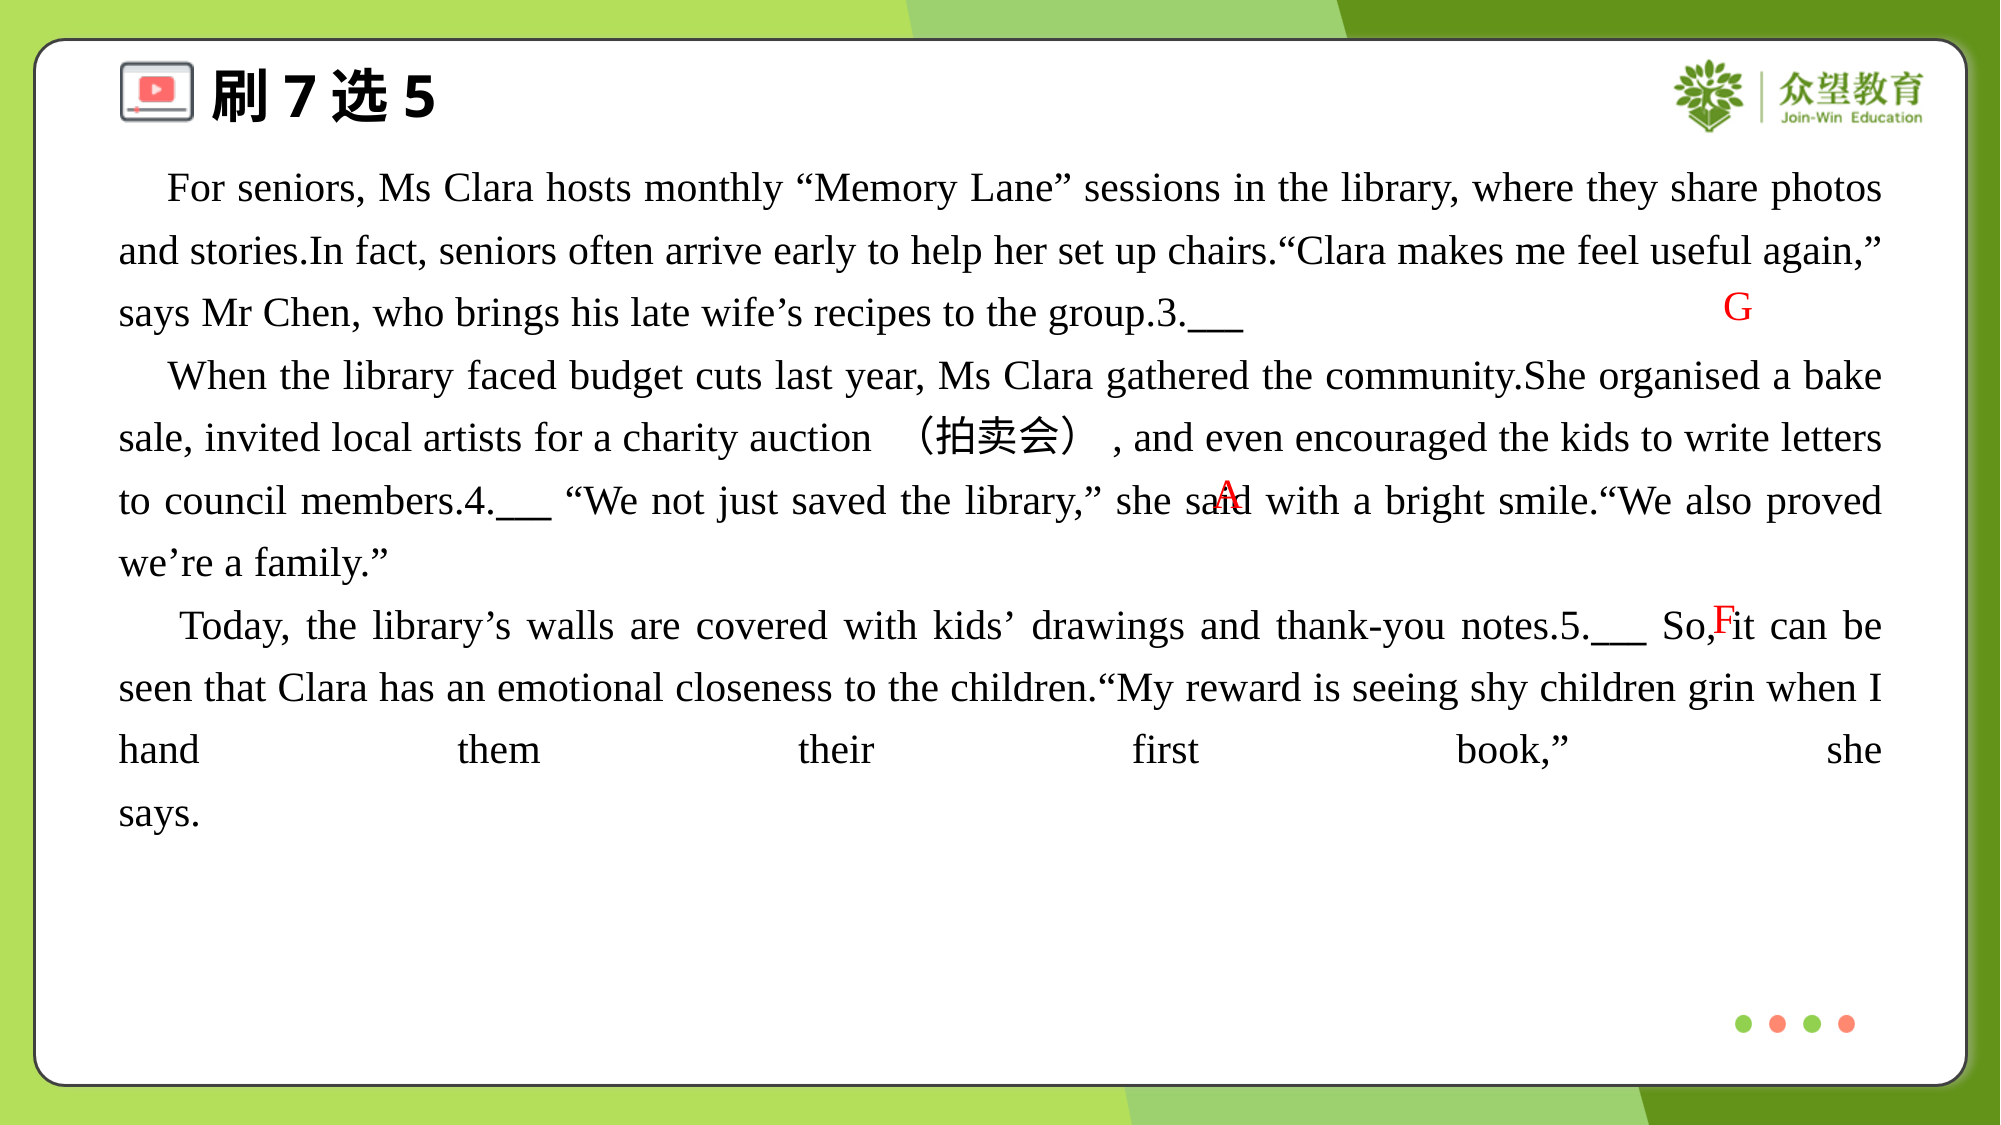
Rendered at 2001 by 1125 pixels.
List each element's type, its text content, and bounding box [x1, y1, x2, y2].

text_box A [1207, 453, 1248, 512]
picture [0, 0, 2000, 1125]
text_box G [1718, 266, 1759, 324]
text_box For seniors, Ms Clara hosts monthly “Memory Lane” sessions in the library, where they share photos and stories.In fact, seniors often arrive early to help her set up chairs.“Clara makes me feel useful again,” says Mr Chen, who brings his late wife’s recipes to the group.3.___ When the library faced budget cuts last year, Ms Clara gathered the community.She organised a bake sale, invited local artists for a charity auction （拍卖会）, and even encouraged the kids to write letters to council members.4.___ “We not just saved the library,” she said with a bright smile.“We also proved we’re a family.” Today, the library’s walls are covered with kids’ drawings and thank-you notes.5.___ So, it can be seen that Clara has an emotional closeness to the children.“My reward is seeing shy children grin when I hand them their first book,” she says.#2.5 [118, 147, 1883, 767]
text_box F [1707, 578, 1741, 637]
